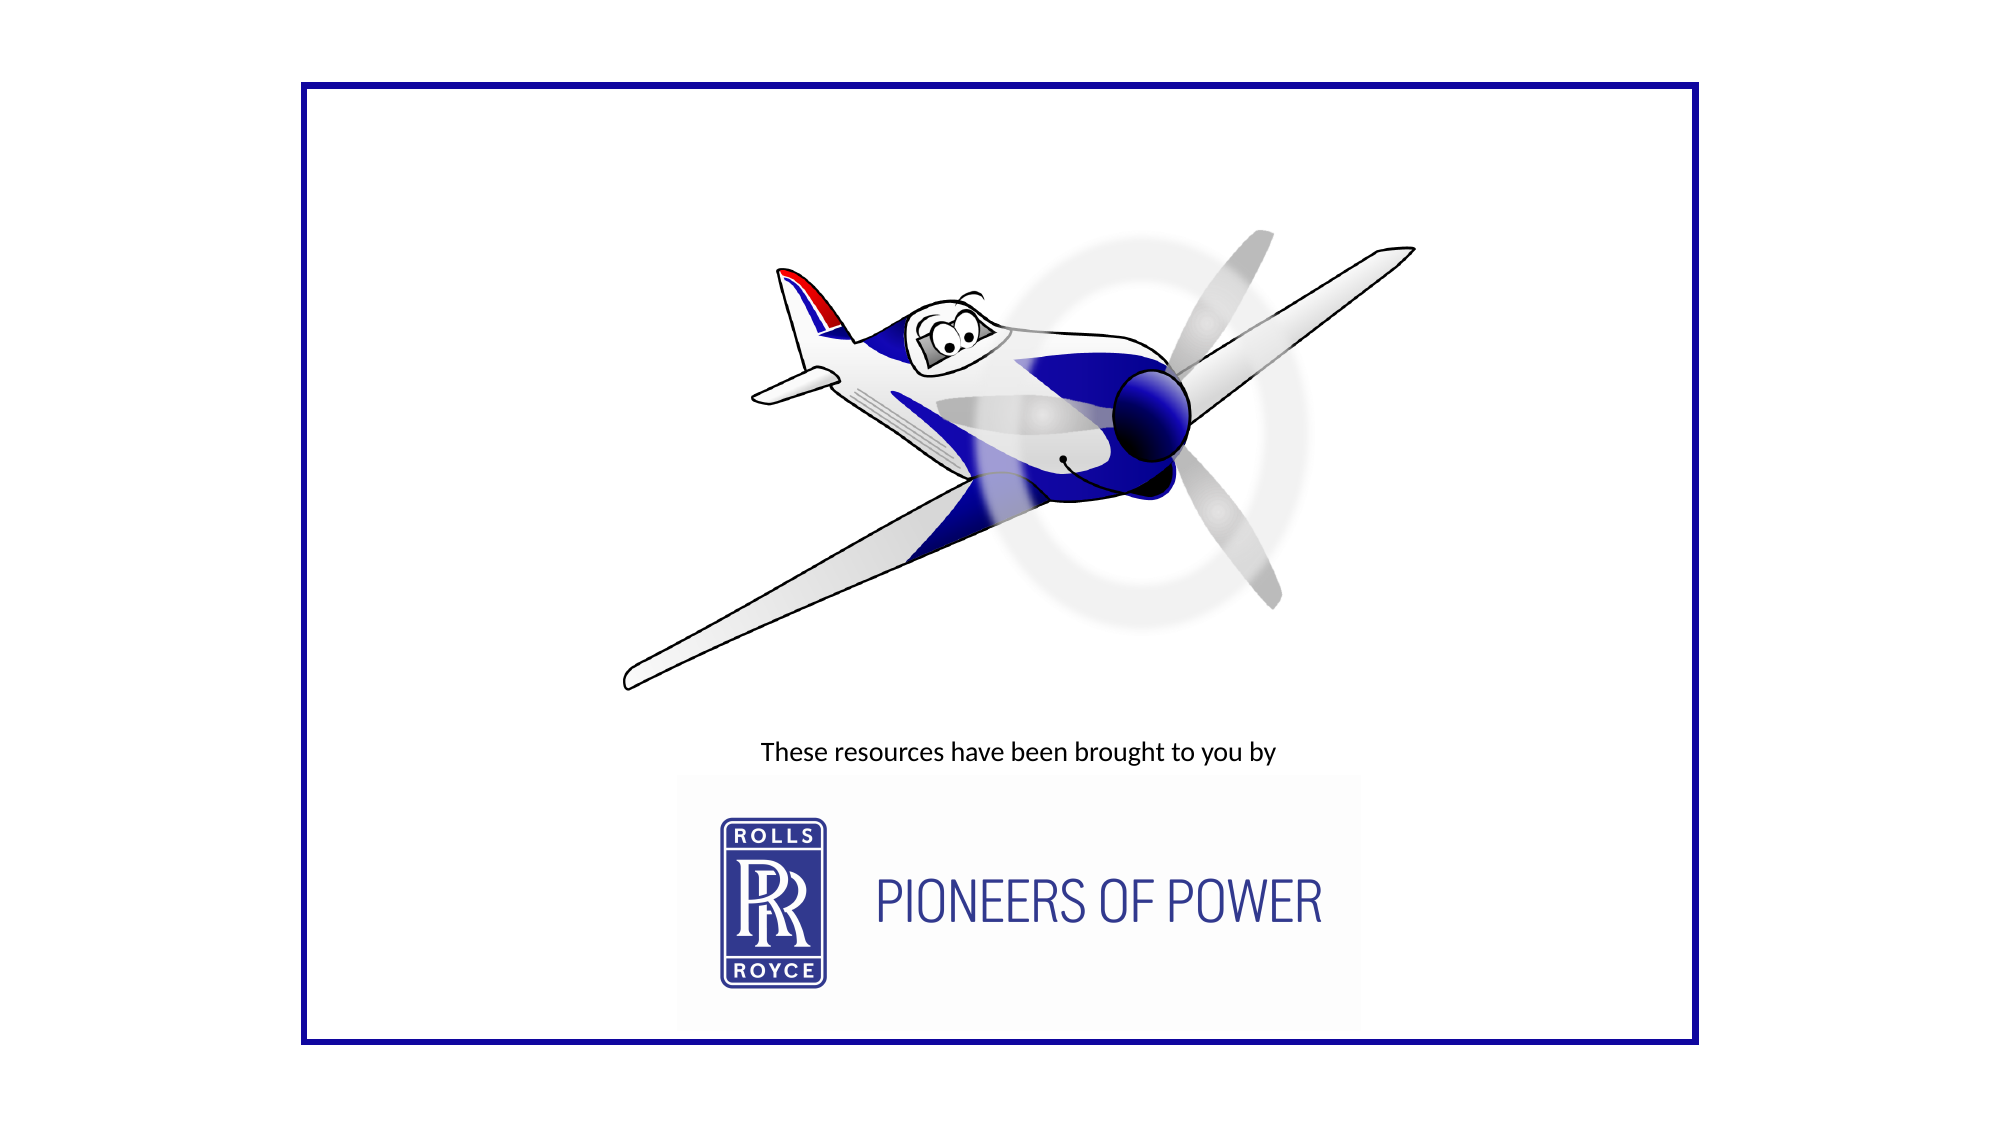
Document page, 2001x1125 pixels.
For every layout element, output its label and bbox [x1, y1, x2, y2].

picture [677, 775, 1361, 1031]
picture [622, 227, 1416, 691]
text_box [303, 84, 1697, 1043]
